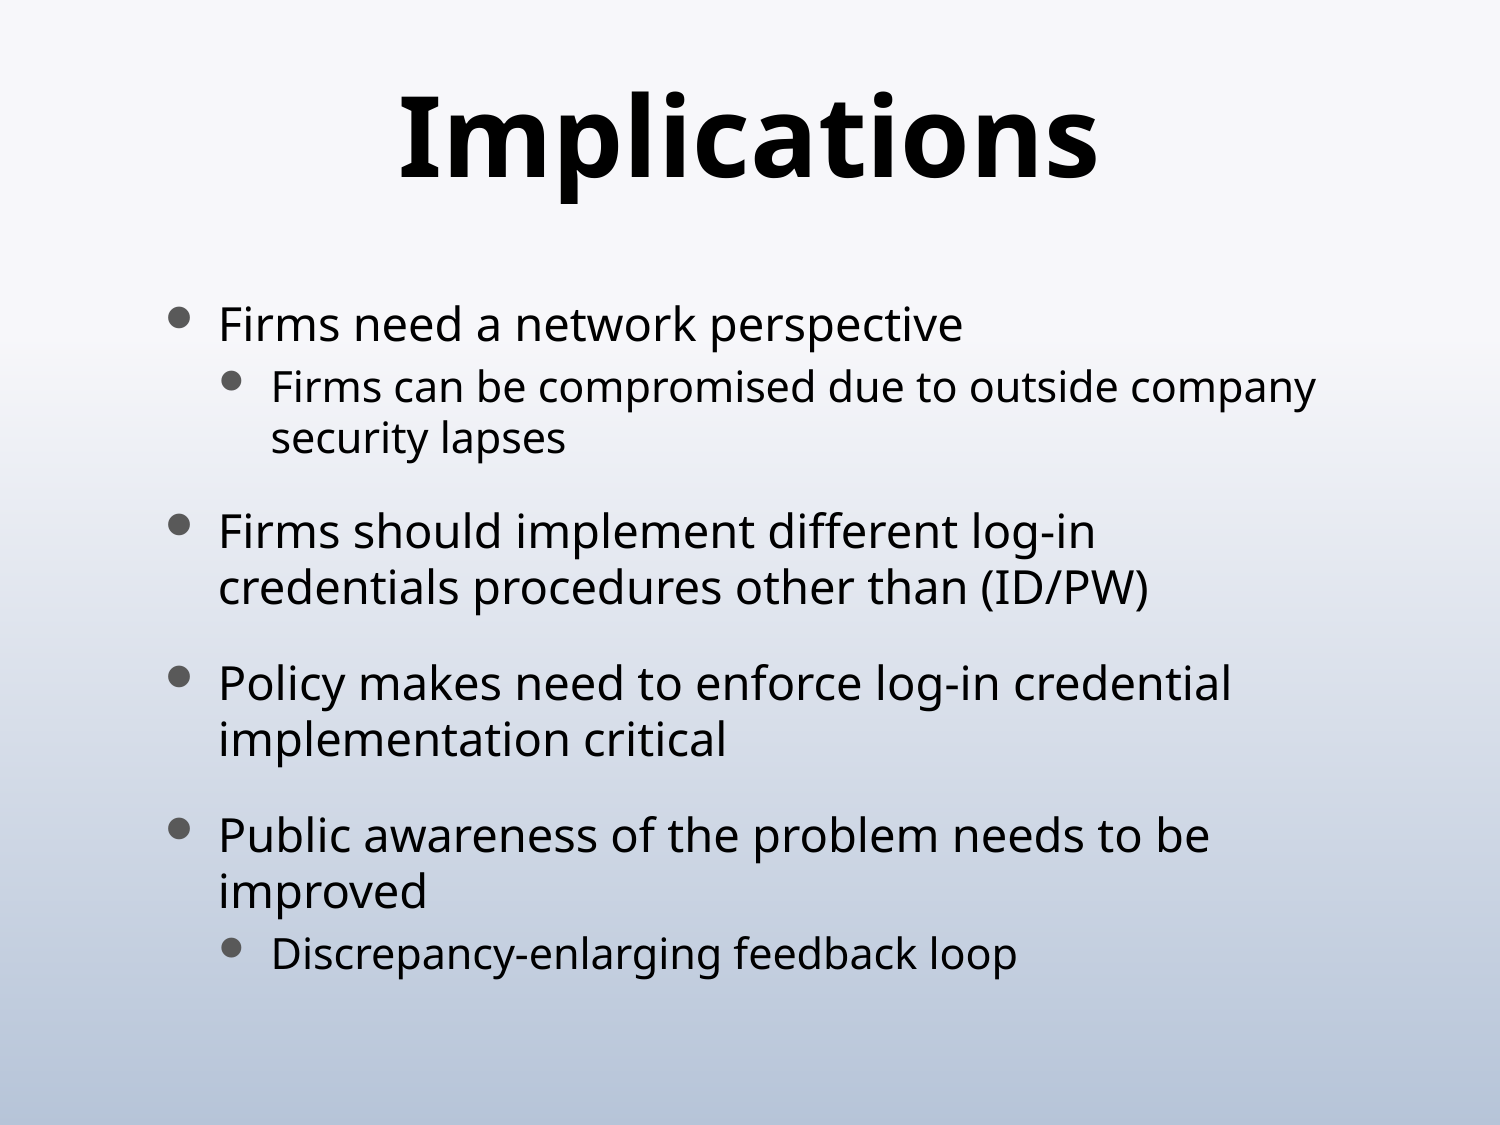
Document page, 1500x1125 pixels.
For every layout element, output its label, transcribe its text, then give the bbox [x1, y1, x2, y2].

title Implications [150, 37, 1350, 245]
list Firms need a network perspective Firms can be compromised due to outside company security lapses Firms should implement different log-in credentials procedures other than (ID/PW) Policy makes need to enforce log-in credential implementation critical Public awareness of the problem needs to be improved Discrepancy-enlarging feedback loop [150, 286, 1350, 993]
